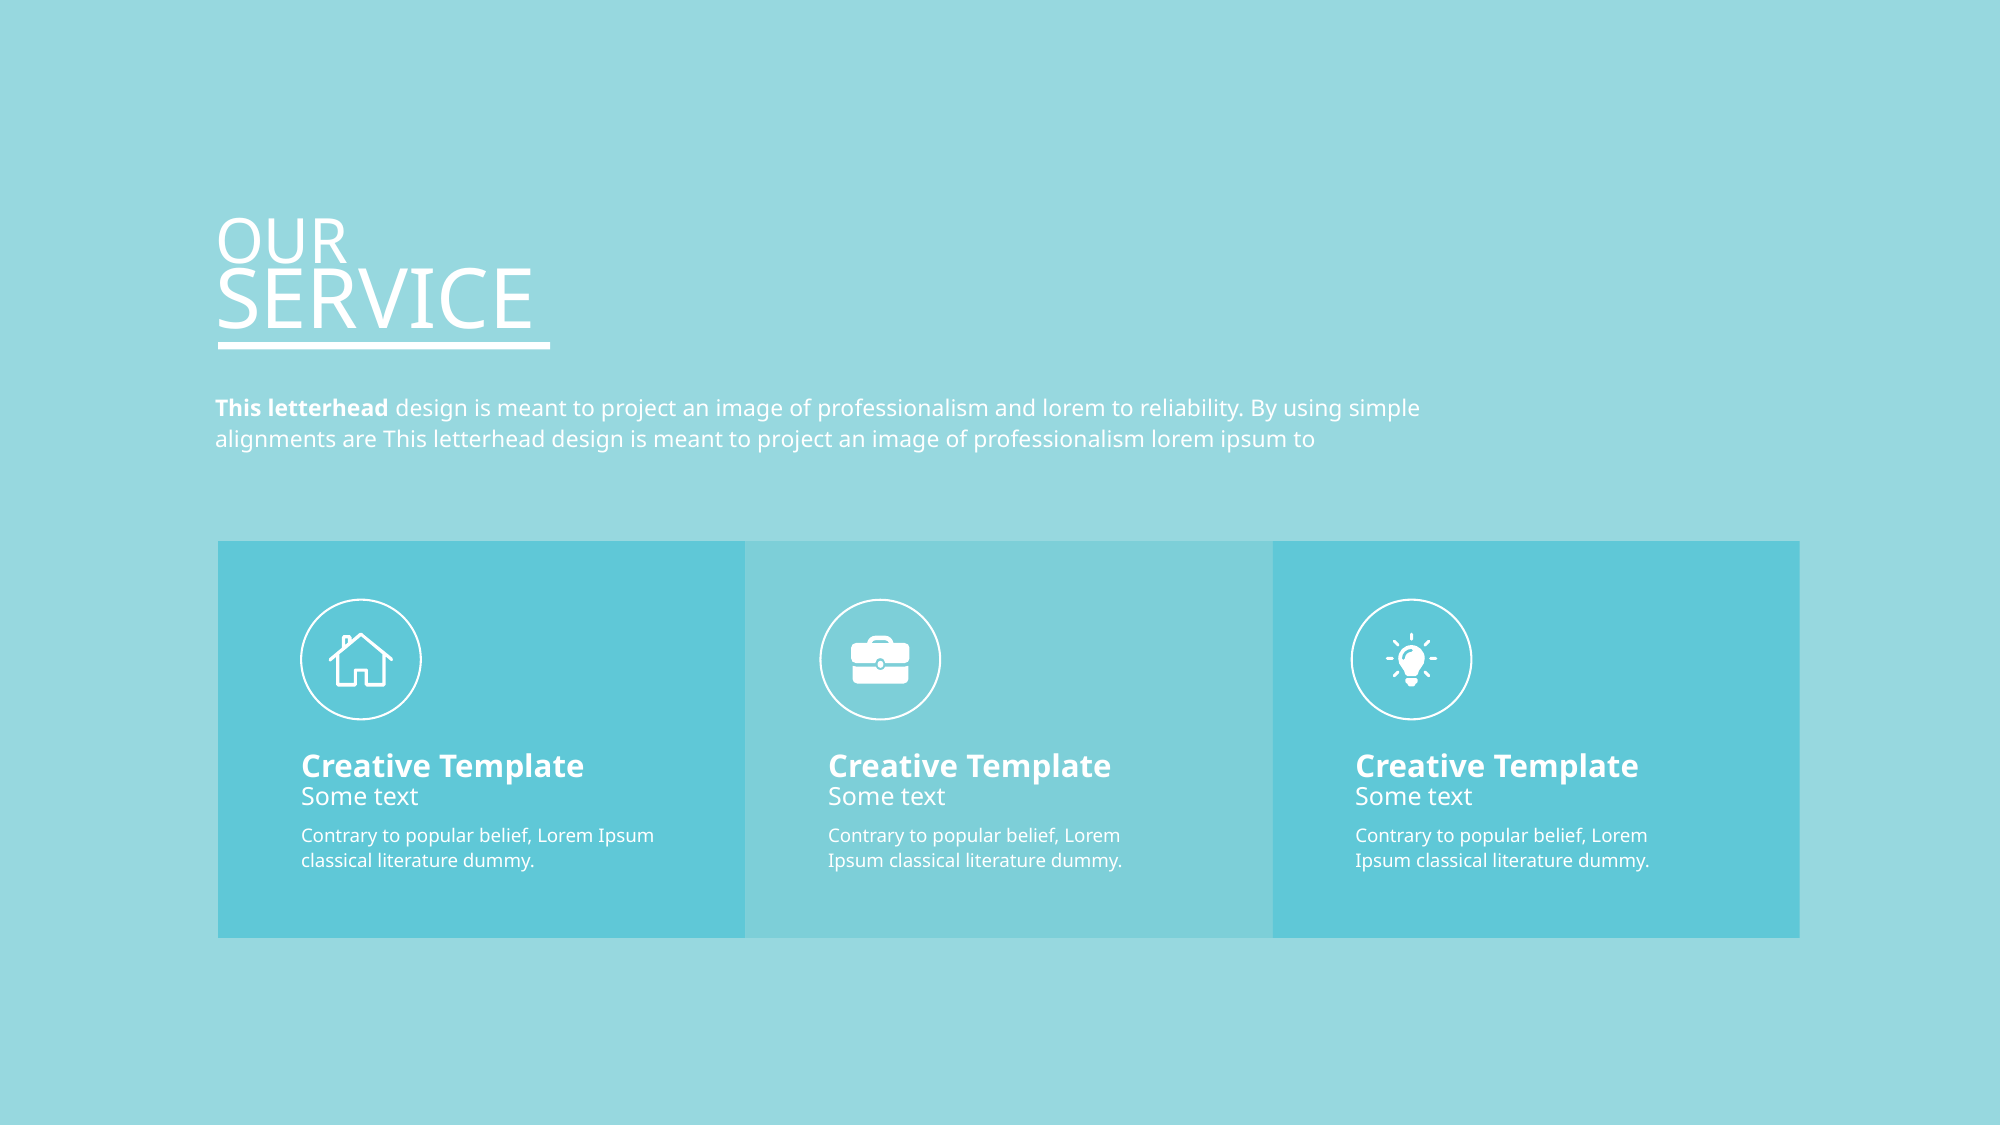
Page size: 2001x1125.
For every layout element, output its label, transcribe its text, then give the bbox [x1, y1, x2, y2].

text_box OUR SERVICE [200, 187, 576, 353]
text_box [1271, 540, 1801, 939]
text_box This letterhead design is meant to project an image of professionalism and lorem to reliability. By using simple alignments are This letterhead design is meant to project an image of professionalism lorem ipsum to [215, 370, 1451, 472]
text_box [744, 540, 1271, 939]
text_box [0, 0, 2000, 1125]
text_box [217, 540, 744, 939]
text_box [813, 599, 1205, 880]
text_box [286, 599, 678, 880]
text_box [1340, 599, 1732, 880]
text_box [217, 341, 551, 351]
